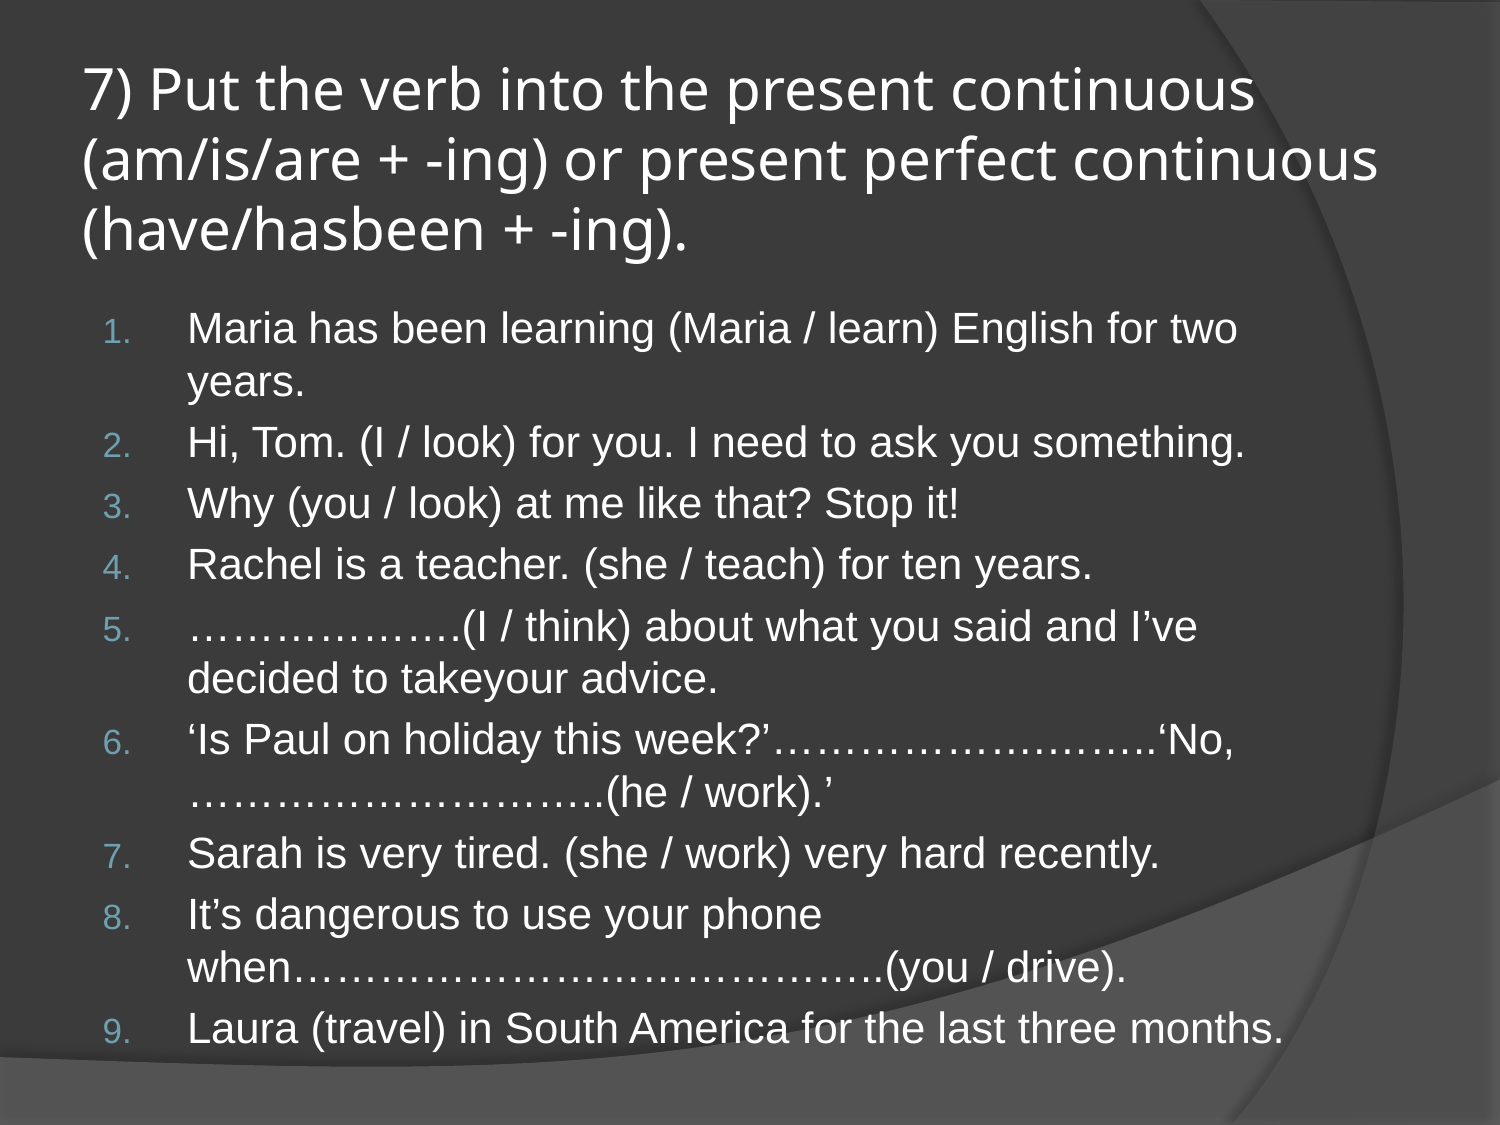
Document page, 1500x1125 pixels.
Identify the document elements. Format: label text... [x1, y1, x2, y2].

list Maria has been learning (Maria / learn) English for two years. Hi, Tom. (I / look) for you. I need to ask you something. Why (you / look) at me like that? Stop it! Rachel is a teacher. (she / teach) for ten years. ……………….(I / think) about what you said and I’ve decided to takeyour advice. ‘Is Paul on holiday this week?’……………….……..‘No,………………………..(he / work).’ Sarah is very tired. (she / work) very hard recently. It’s dangerous to use your phone when…………………………………..(you / drive). Laura (travel) in South America for the last three months. [82, 292, 1307, 1086]
title 7) Put the verb into the present continuous (am/is/are + -ing) or present perfect continuous (have/hasbeen + -ing). [75, 45, 1465, 270]
